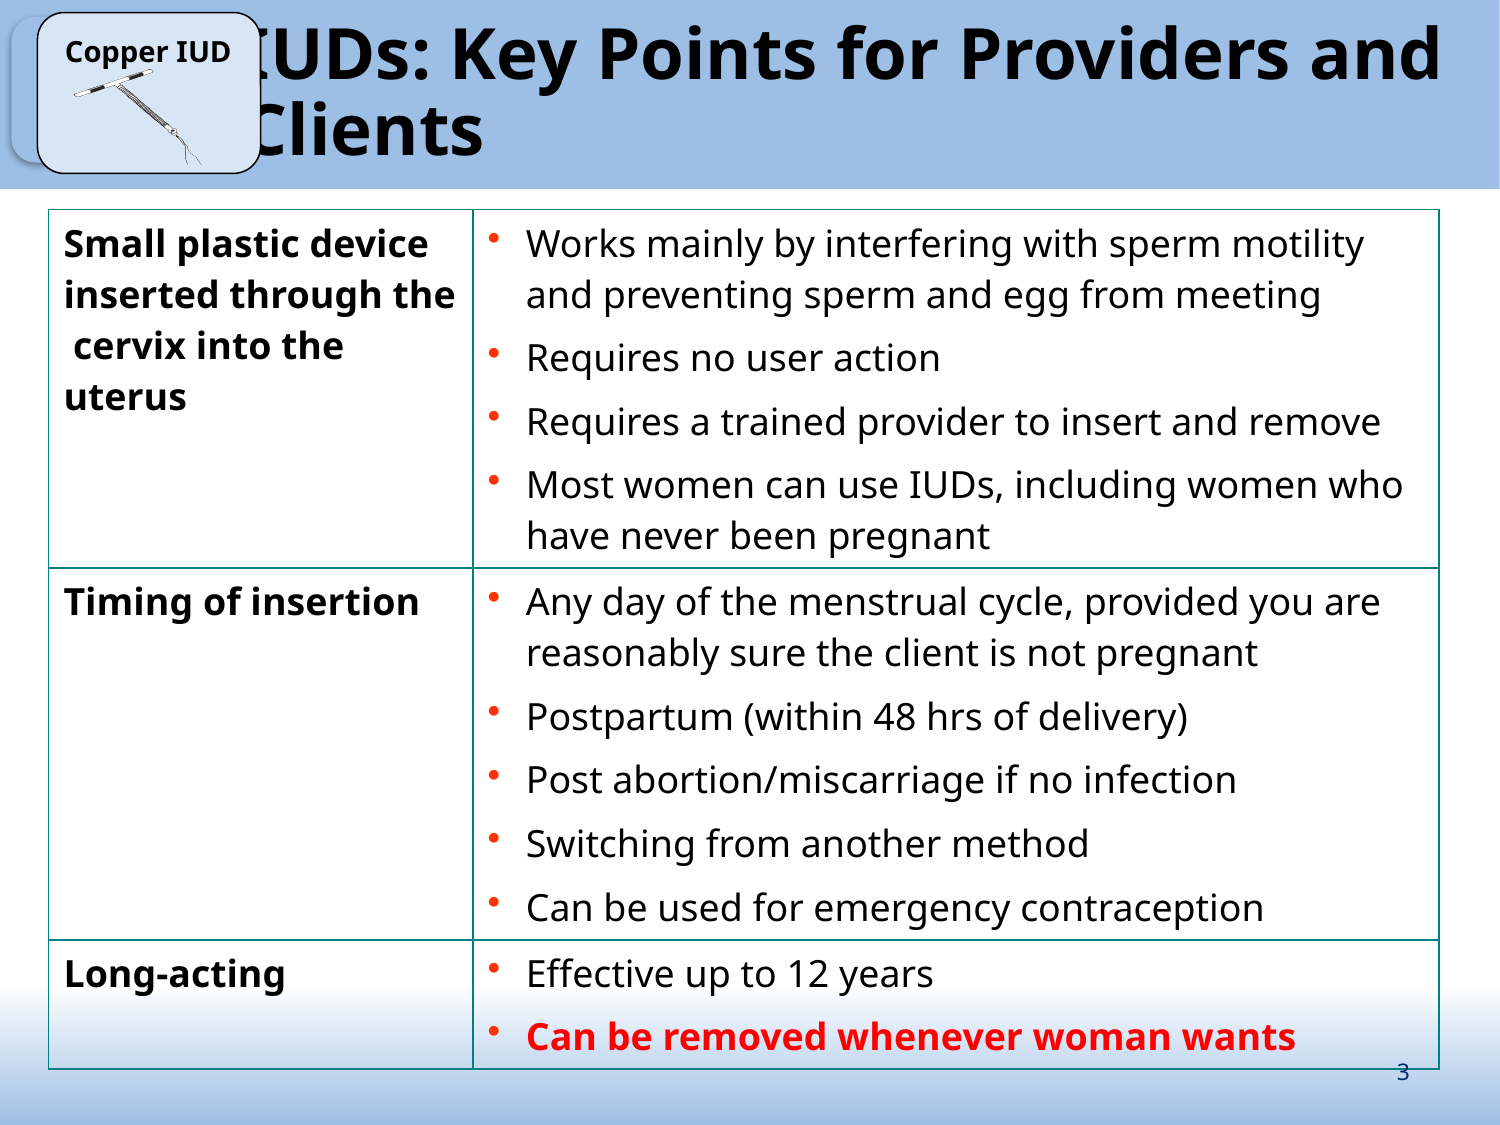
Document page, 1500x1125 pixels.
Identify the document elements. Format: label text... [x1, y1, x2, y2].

slide_number 3 [1074, 1042, 1425, 1103]
picture [74, 69, 202, 167]
table_header Works mainly by interfering with sperm motility and preventing sperm and egg from meeting Requires no user action Requires a trained provider to insert and remove Most women can use IUDs, including women who have never been pregnant [474, 210, 1438, 567]
table_cell Timing of insertion [49, 569, 472, 939]
table_header Small plastic device inserted through the cervix into the uterus [49, 210, 472, 567]
table_cell Any day of the menstrual cycle, provided you are reasonably sure the client is not pregnant Postpartum (within 48 hrs of delivery) Post abortion/miscarriage if no infection Switching from another method Can be used for emergency contraception [474, 569, 1438, 939]
table_cell Long-acting [49, 941, 472, 1068]
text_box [0, 0, 1500, 190]
table_cell Effective up to 12 years Can be removed whenever woman wants [474, 941, 1438, 1068]
